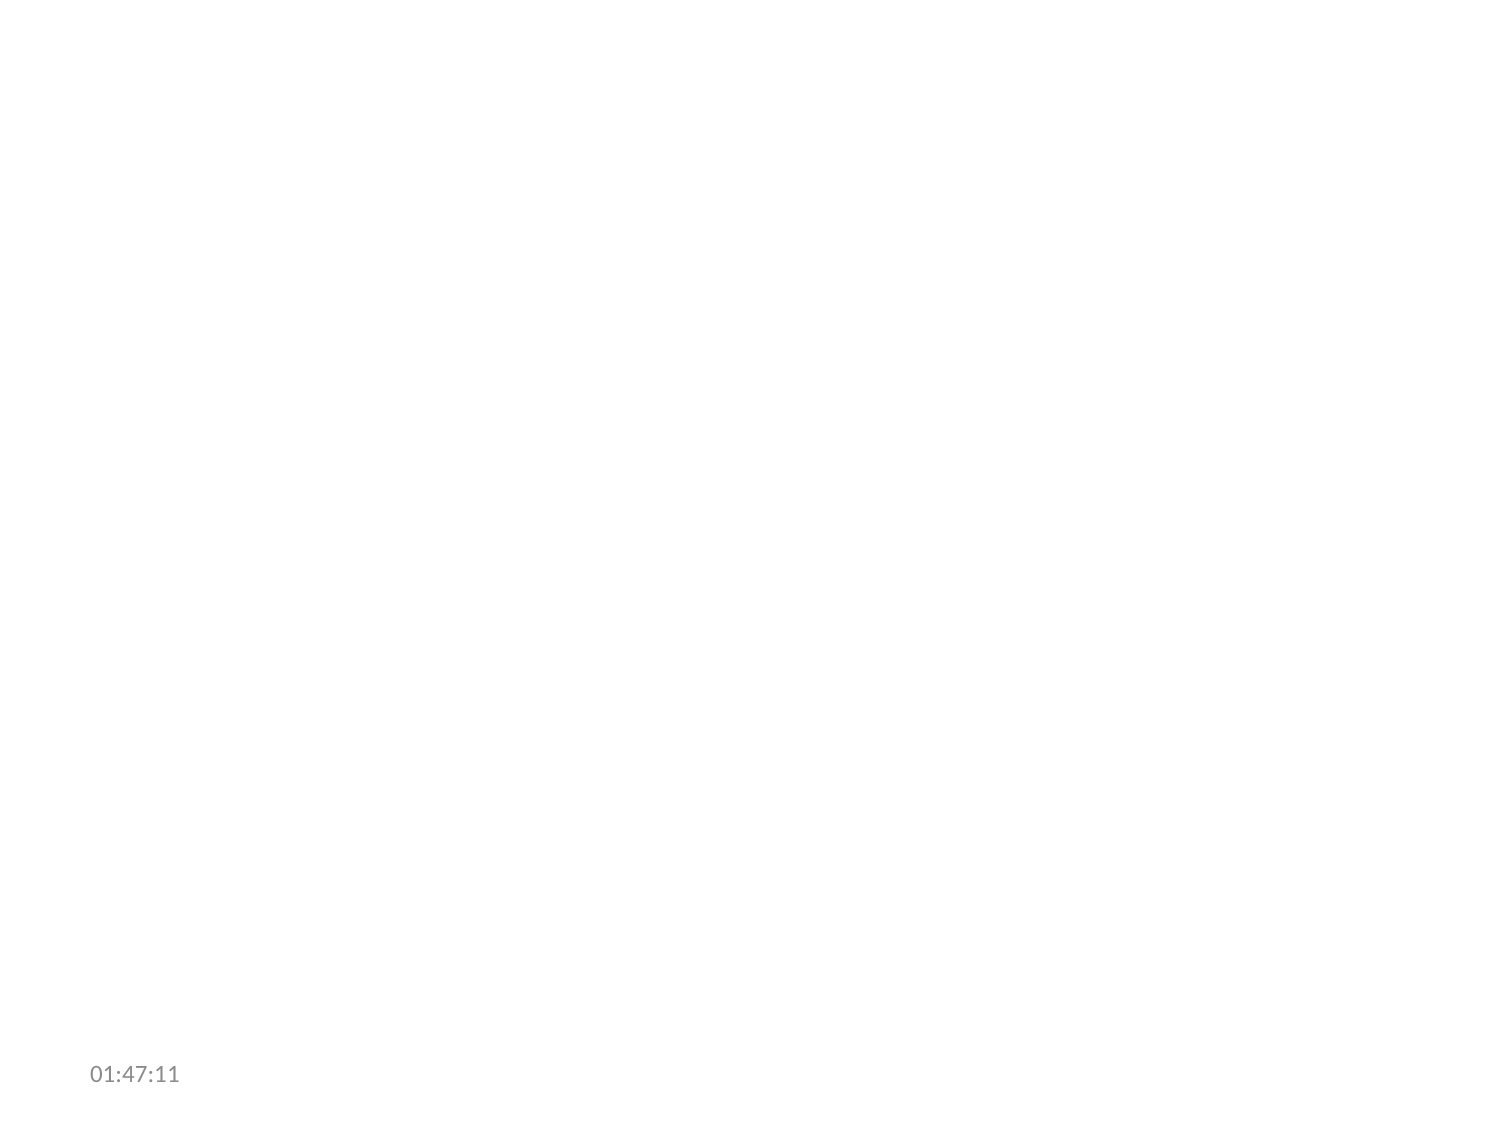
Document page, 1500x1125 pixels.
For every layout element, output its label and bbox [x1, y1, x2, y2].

slide_number [75, 1042, 425, 1103]
